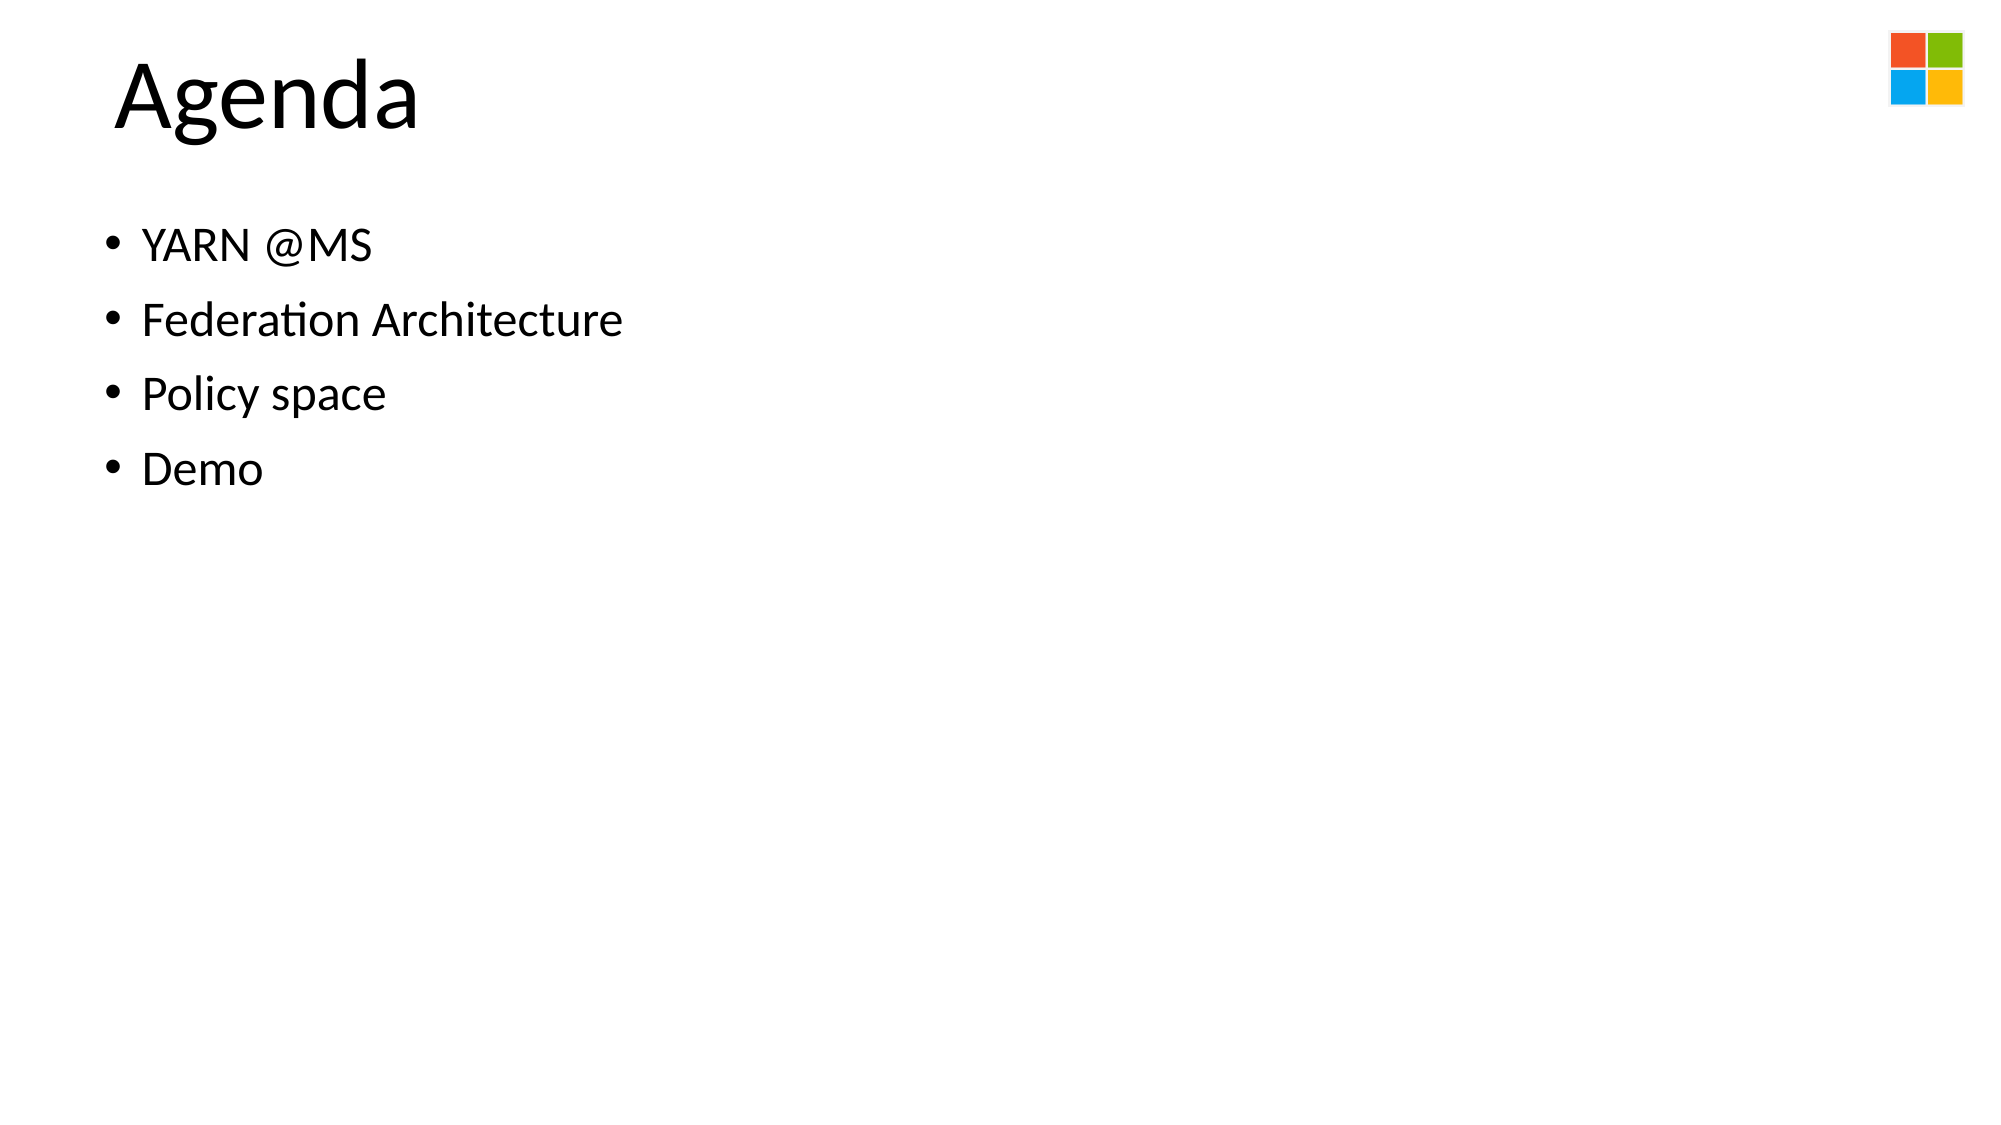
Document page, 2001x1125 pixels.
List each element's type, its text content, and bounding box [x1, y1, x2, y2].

list YARN @MS Federation Architecture Policy space Demo [89, 210, 1815, 1104]
title Agenda [99, 22, 1825, 171]
picture [1888, 30, 1965, 107]
